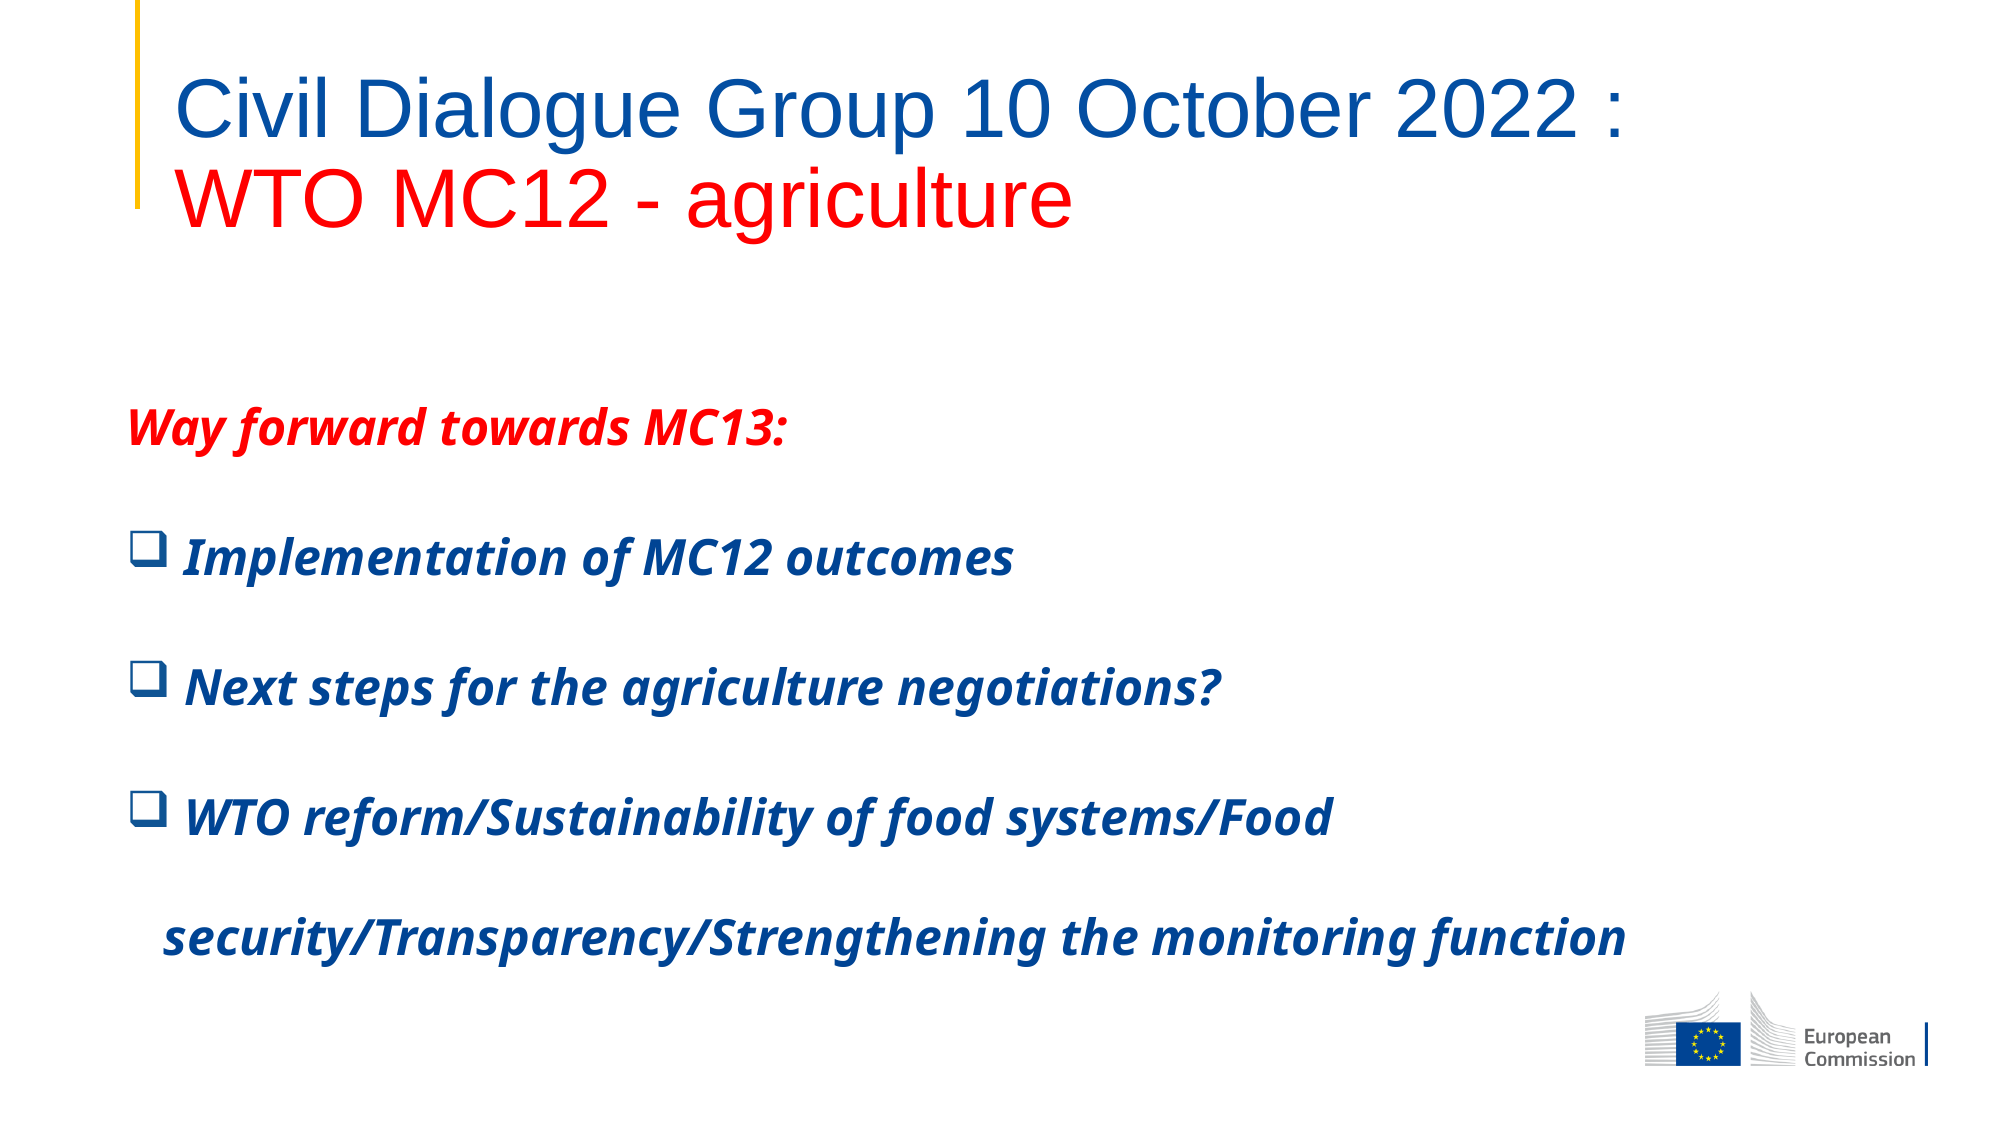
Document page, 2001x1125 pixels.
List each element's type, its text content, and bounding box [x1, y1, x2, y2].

title Civil Dialogue Group 10 October 2022 : WTO MC12 - agriculture [159, 79, 1885, 246]
list Way forward towards MC13: Implementation of MC12 outcomes Next steps for the agriculture negotiations? WTO reform/Sustainability of food systems/Food security/Transparency/Strengthening the monitoring function [111, 285, 1943, 1086]
text_box [111, 246, 1837, 1046]
